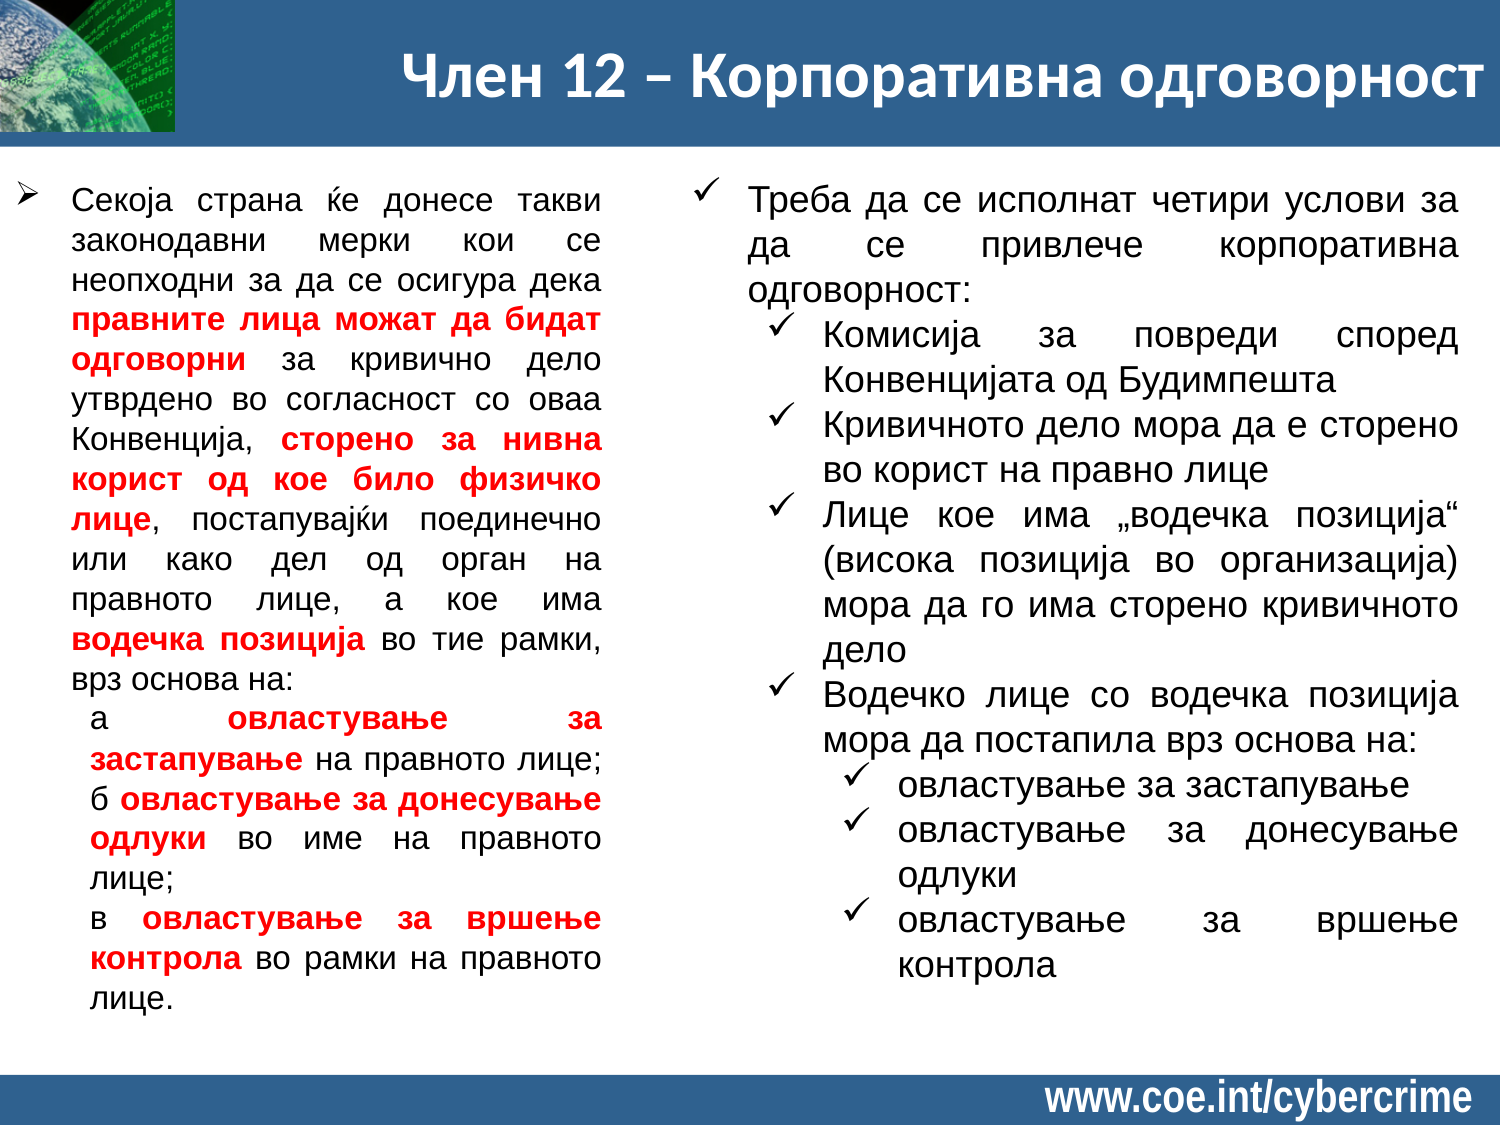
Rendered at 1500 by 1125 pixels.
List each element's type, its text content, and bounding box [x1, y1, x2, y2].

text_box Секоја страна ќе донесе такви законодавни мерки кои се неопходни за да се осигура дека правните лица можат да бидат одговорни за кривично дело утврдено во согласност со оваа Конвенција, сторено за нивна корист од кое било физичко лице, постапувајќи поединечно или како дел од орган на правното лице, а кое има водечка позиција во тие рамки, врз основа на: а овластување за застапување на правното лице; б овластување за донесување одлуки во име на правното лице; в овластување за вршење контрола во рамки на правното лице. [0, 170, 617, 1024]
text_box Треба да се исполнат четири услови за да се привлече корпоративна одговорност: Комисија за повреди според Конвенцијата од Будимпешта Кривичното дело мора да е сторено во корист на правно лице Лице кое има „водечка позиција“ (висока позиција во организација) мора да го има сторено кривичното дело Водечко лице со водечка позиција мора да постапила врз основа на: овластување за застапување овластување за донесување одлуки овластување за вршење контрола [676, 167, 1474, 993]
text_box www.coe.int/cybercrime [1030, 1059, 1500, 1125]
picture [0, 0, 175, 132]
text_box [0, 1073, 1030, 1125]
text_box Член 12 – Корпоративна одговорност [0, 0, 1500, 149]
